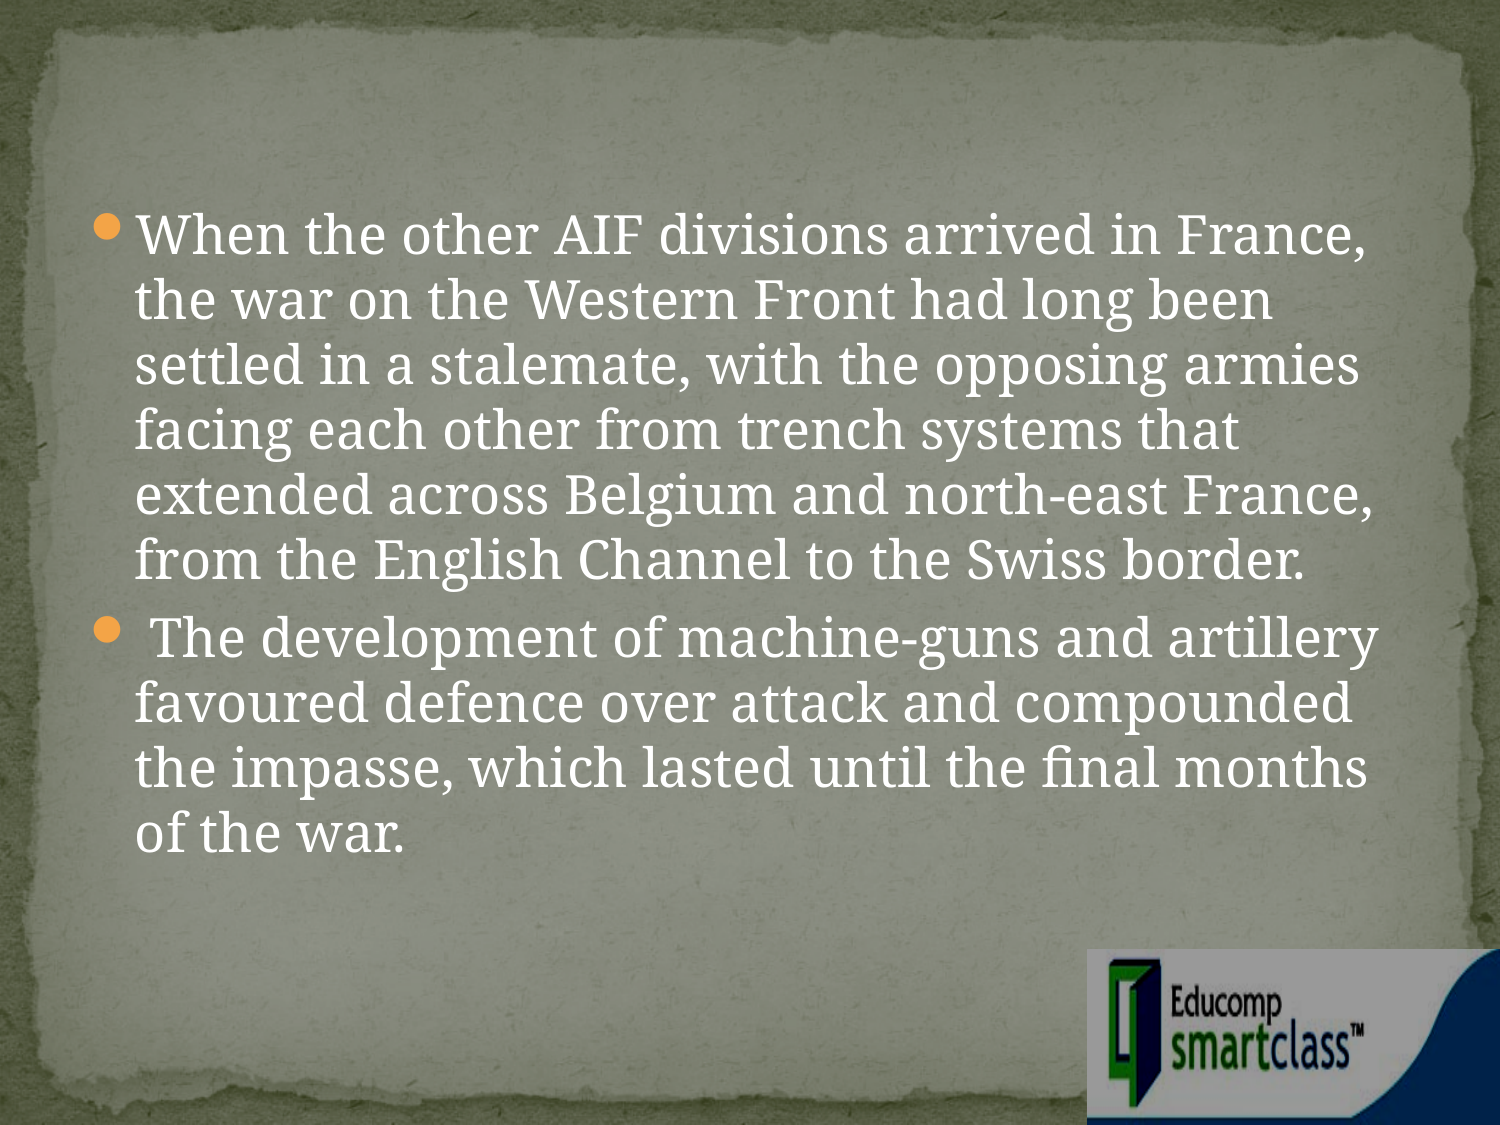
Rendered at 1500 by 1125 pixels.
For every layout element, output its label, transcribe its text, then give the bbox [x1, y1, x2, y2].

list When the other AIF divisions arrived in France, the war on the Western Front had long been settled in a stalemate, with the opposing armies facing each other from trench systems that extended across Belgium and north-east France, from the English Channel to the Swiss border. The development of machine-guns and artillery favoured defence over attack and compounded the impasse, which lasted until the final months of the war. [75, 37, 1425, 1005]
picture [1087, 949, 1500, 1125]
